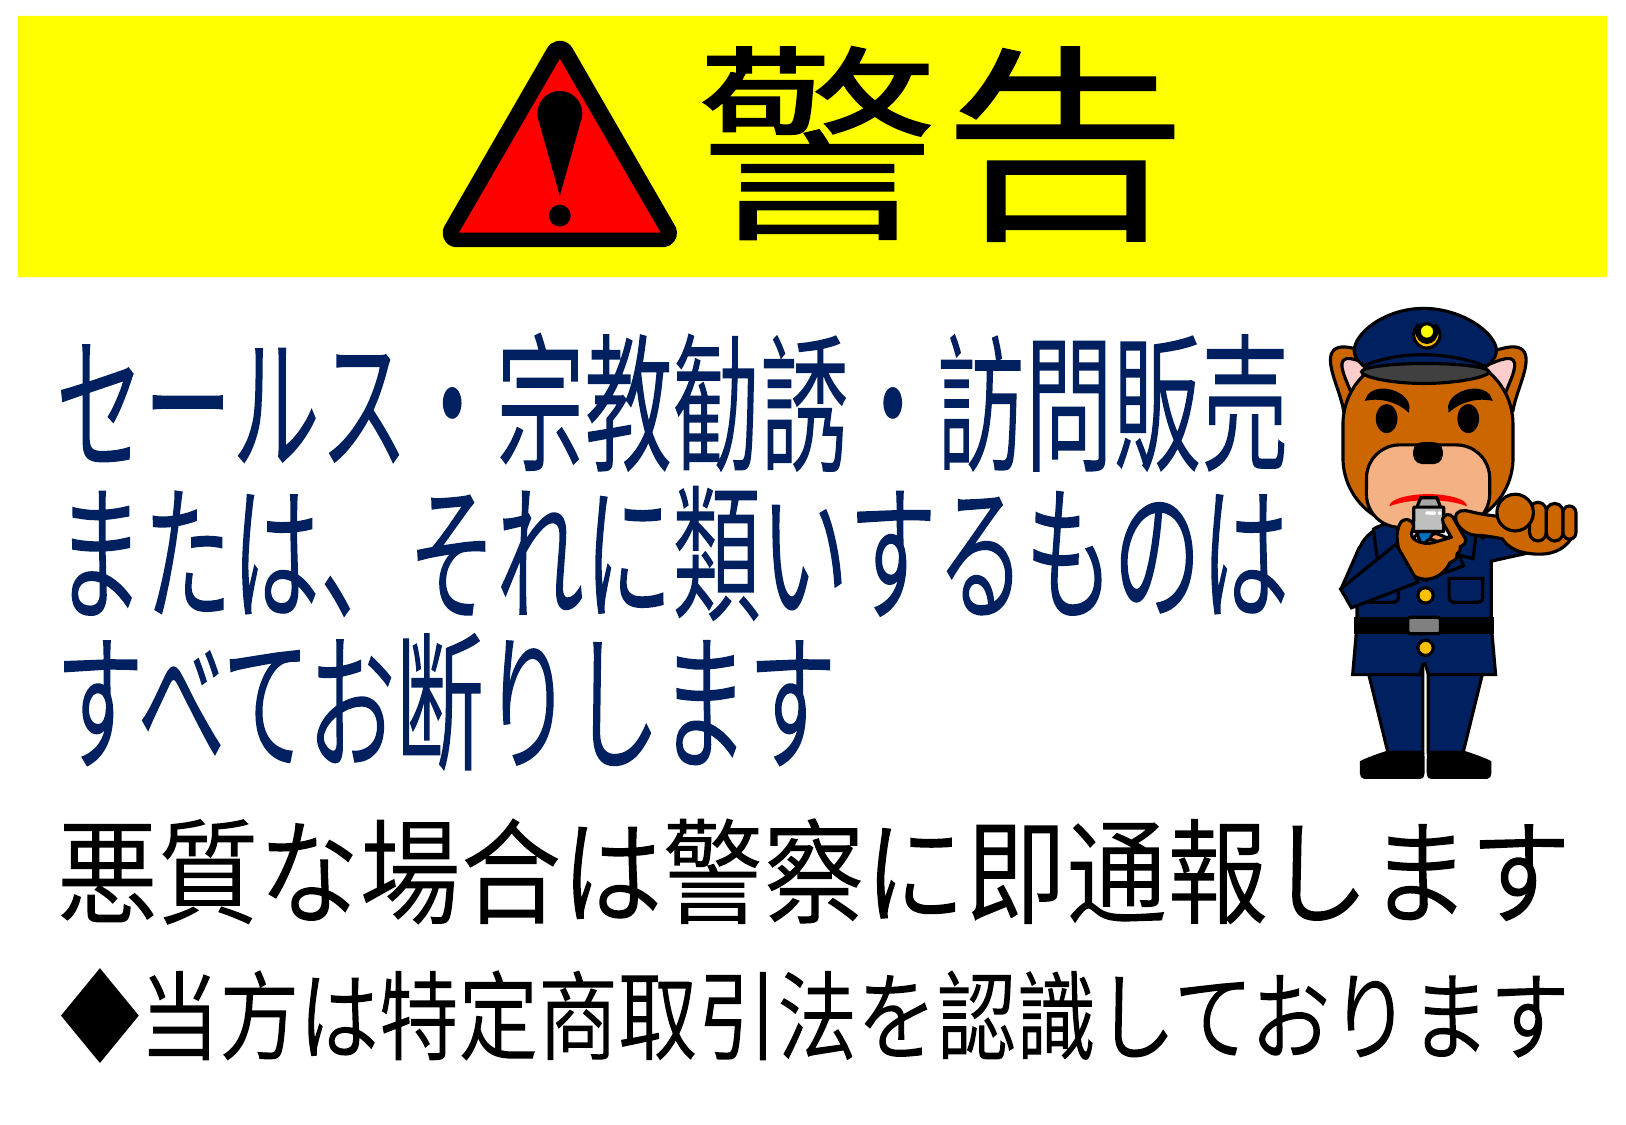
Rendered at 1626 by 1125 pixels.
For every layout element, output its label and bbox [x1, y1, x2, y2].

text_box [443, 41, 677, 247]
text_box [1315, 308, 1577, 778]
text_box [16, 14, 1609, 279]
